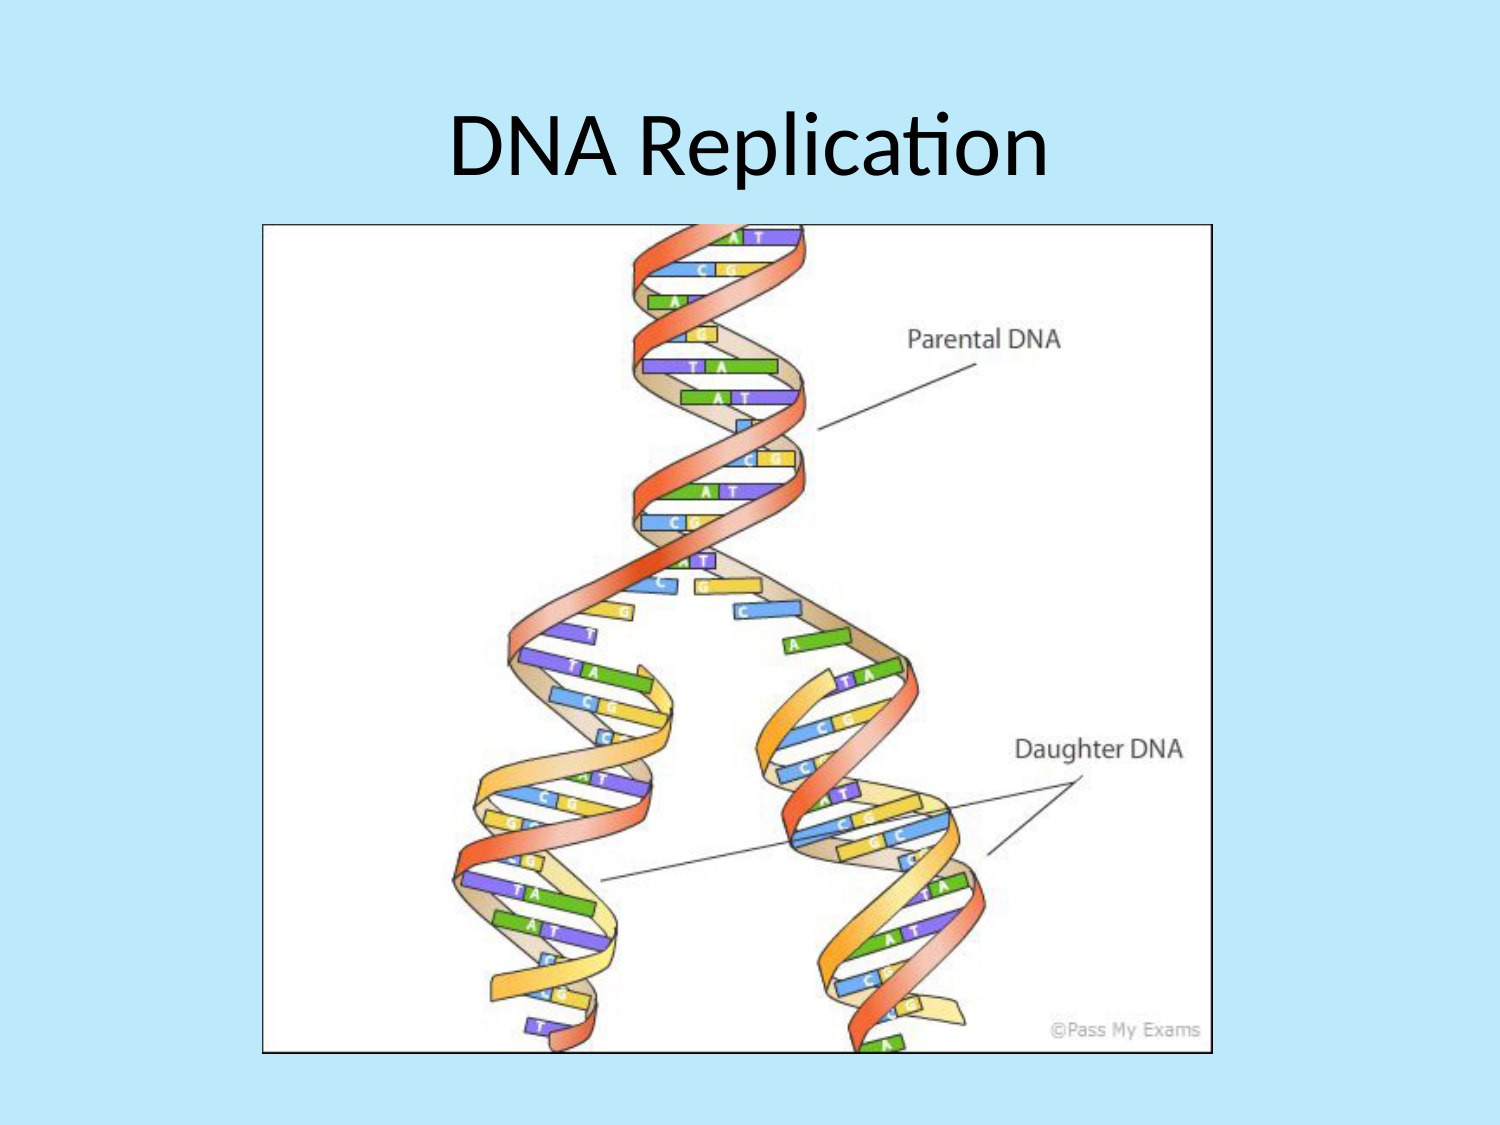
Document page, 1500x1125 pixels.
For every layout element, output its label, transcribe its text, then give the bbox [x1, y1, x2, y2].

title DNA Replication [75, 45, 1425, 233]
picture [262, 224, 1213, 1055]
